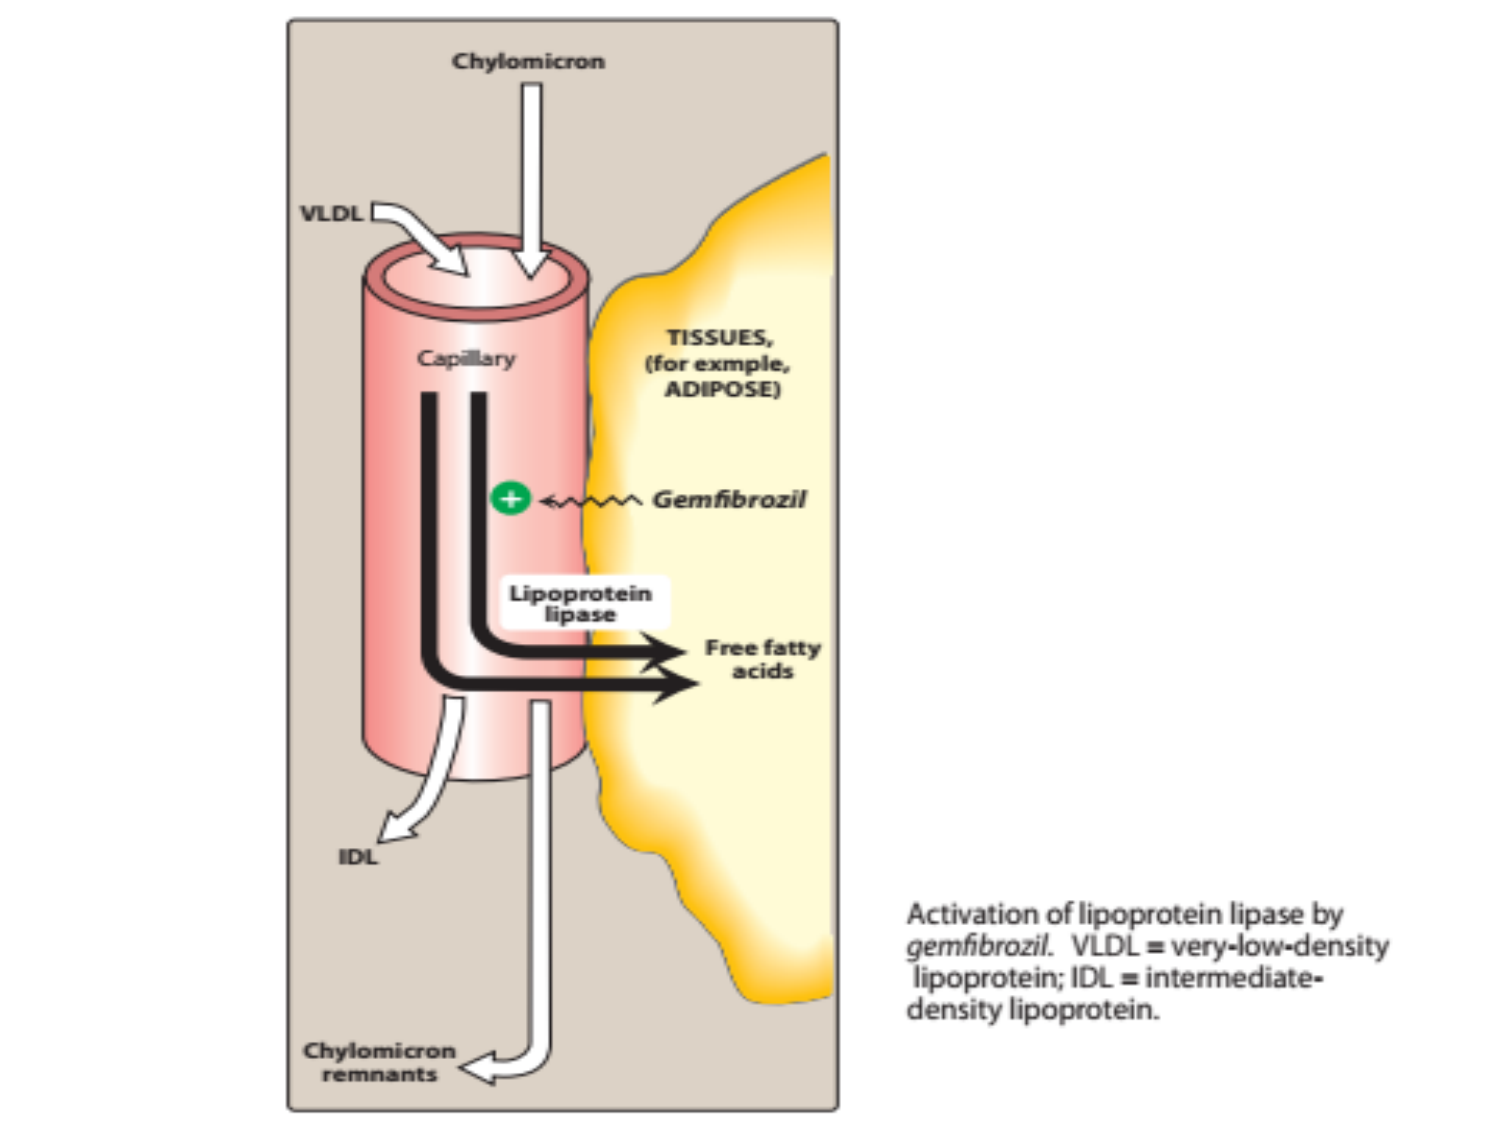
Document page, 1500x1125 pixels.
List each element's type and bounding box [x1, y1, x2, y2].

picture [899, 899, 1413, 1075]
picture [274, 10, 851, 1121]
